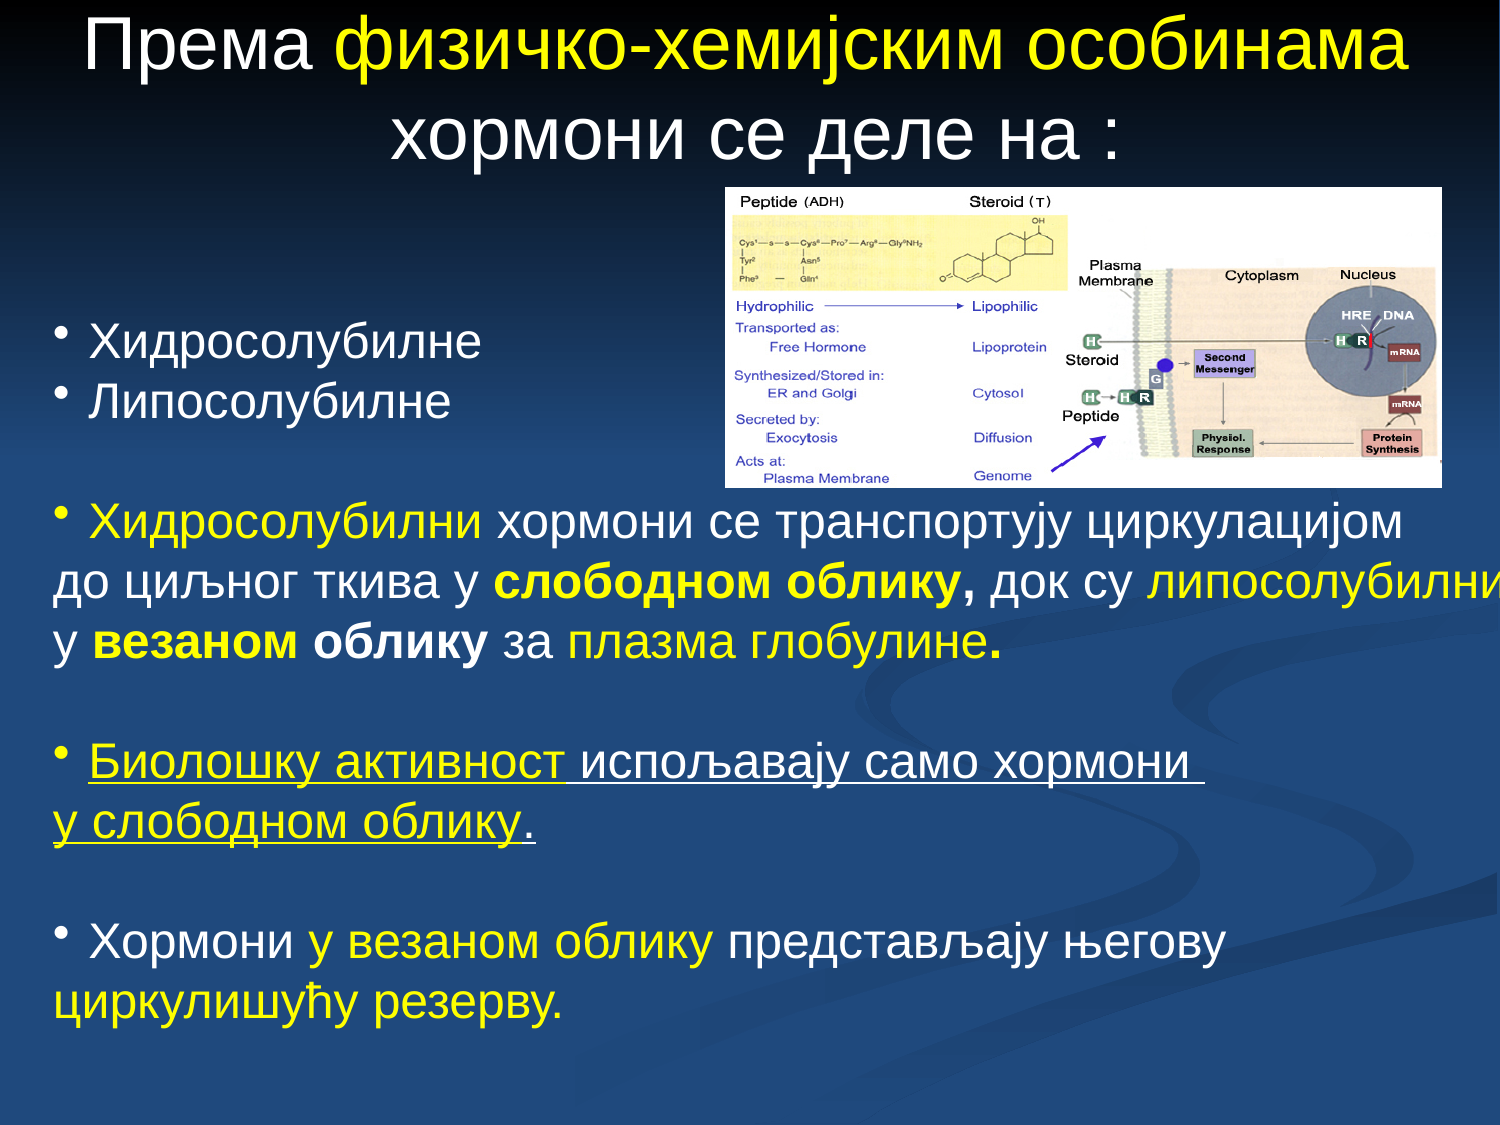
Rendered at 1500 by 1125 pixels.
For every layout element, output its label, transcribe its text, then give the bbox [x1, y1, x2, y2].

text_box Према физичко-хемијским особинама хормони се деле на : [67, 0, 1446, 183]
picture [724, 187, 1442, 488]
text_box Хидросолубилне Липосолубилне Хидросолубилни хормони се транспортују циркулацијом до циљног ткива у слободном облику, док су липосолубилни у везаном облику за плазма глобулине. Биолошку активност испољавају само хормони у слободном облику. Хормони у везаном облику представљају његову циркулишућу резерву. [40, 301, 1500, 1125]
